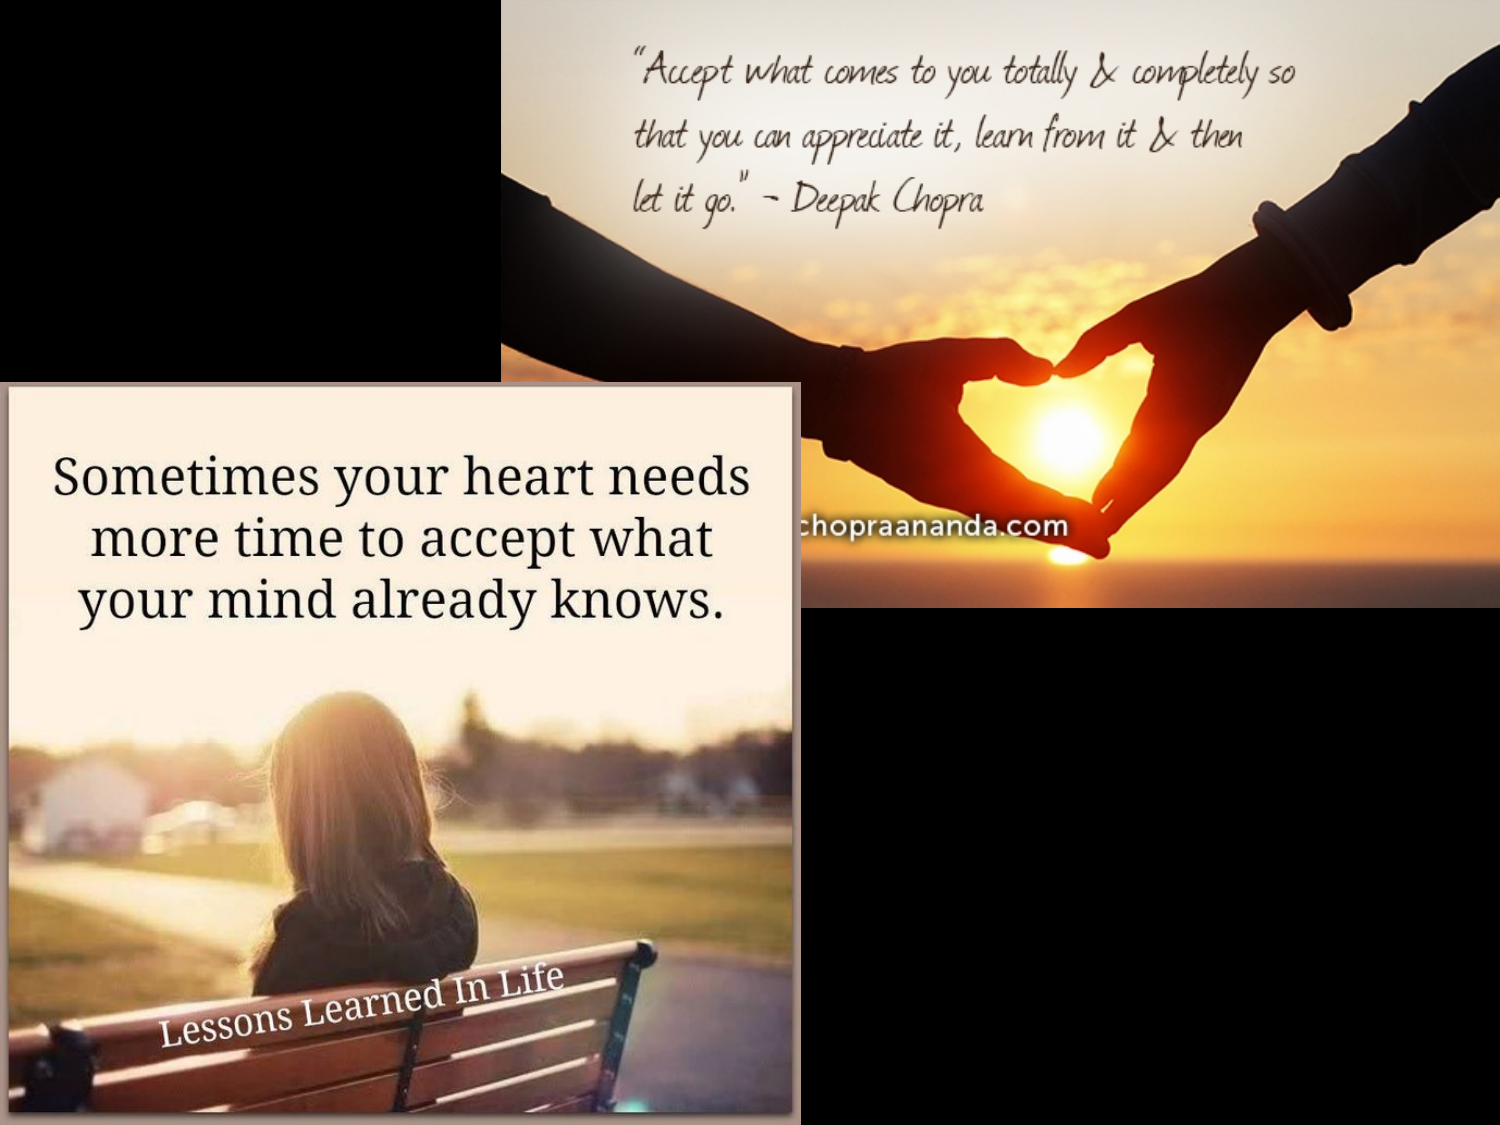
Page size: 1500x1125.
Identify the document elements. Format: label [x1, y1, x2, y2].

picture [501, 0, 1500, 608]
list [0, 382, 801, 1125]
